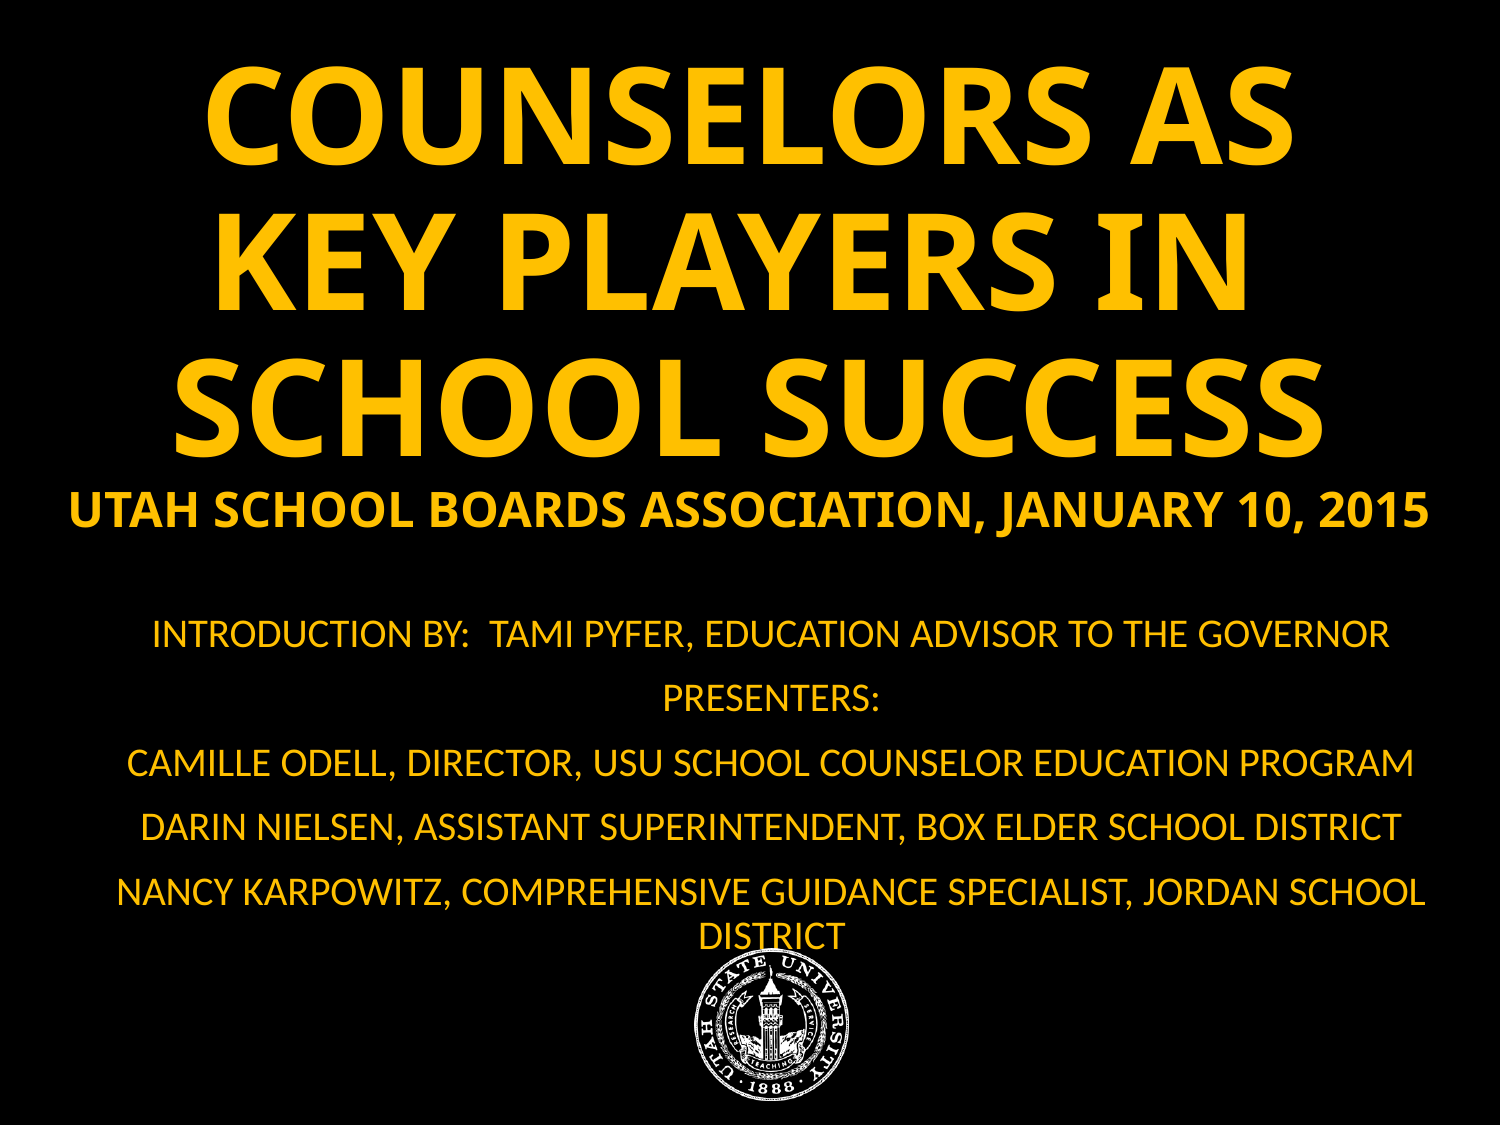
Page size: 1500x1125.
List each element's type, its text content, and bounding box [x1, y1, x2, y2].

picture [694, 948, 849, 1101]
title Counselors as Key Players in School Success Utah School Boards Association, January 10, 2015 [52, 0, 1447, 605]
subtitle Introduction by: Tami Pyfer, Education Advisor to the Governor Presenters: Camille Odell, Director, USU School Counselor Education Program Darin Nielsen, Assistant Superintendent, Box Elder School District Nancy Karpowitz, Comprehensive Guidance Specialist, Jordan school District [82, 604, 1462, 969]
